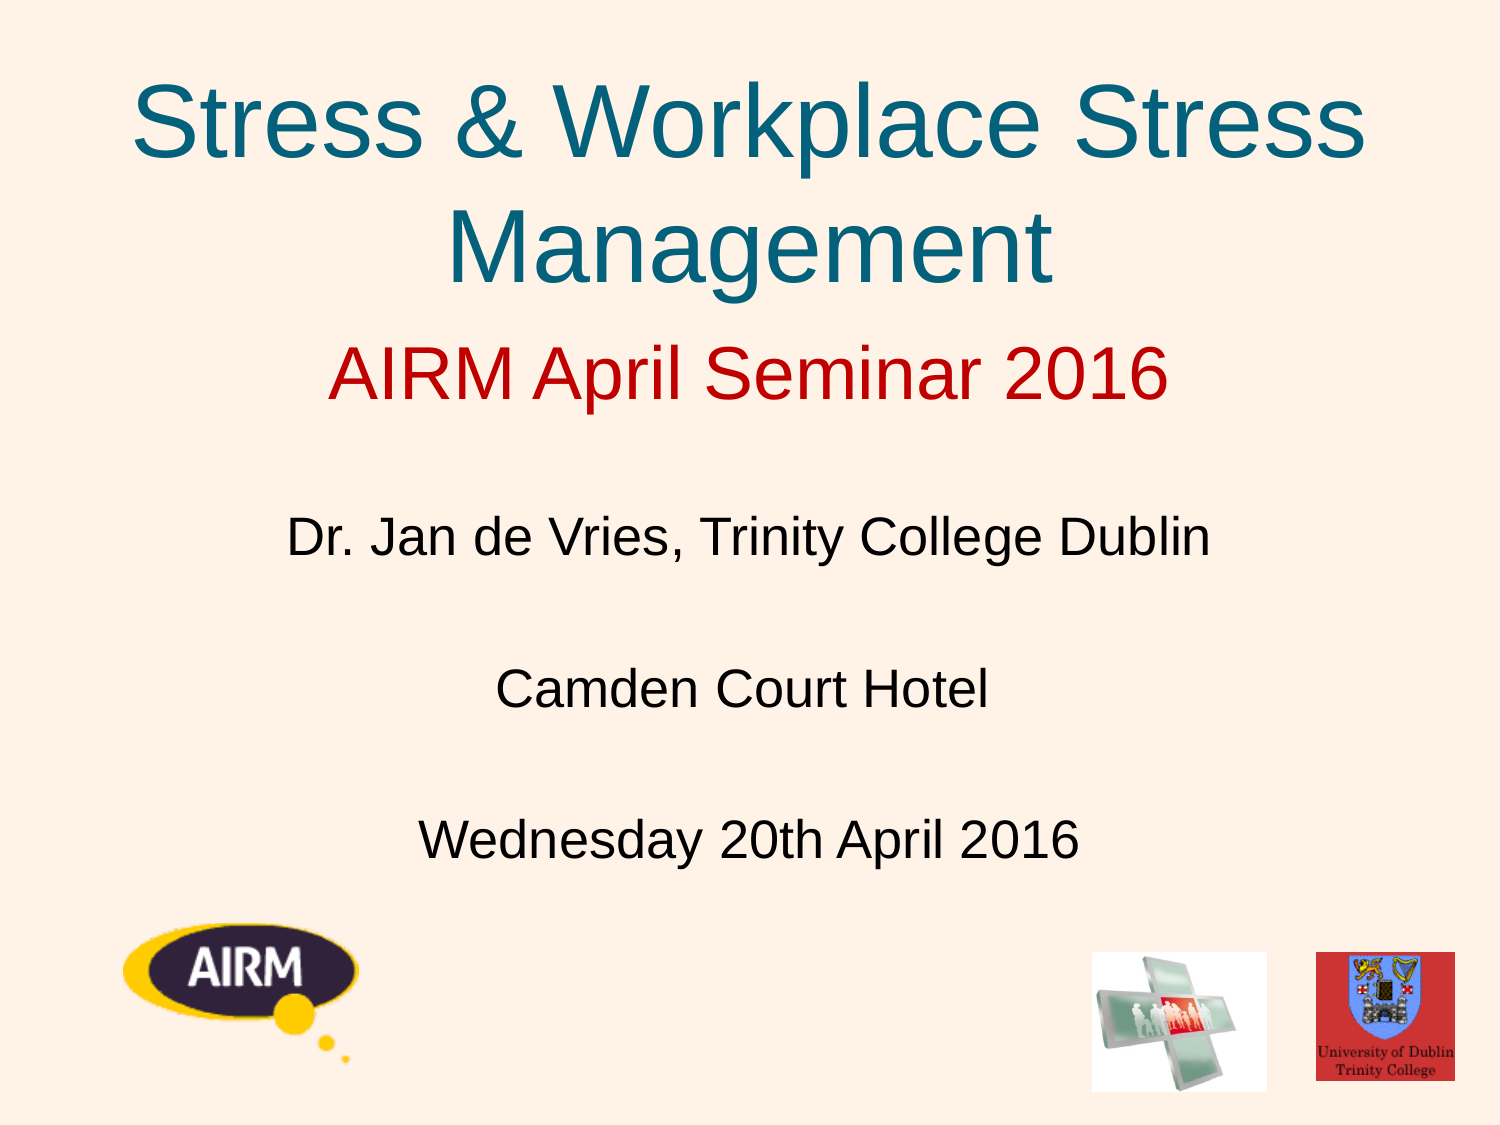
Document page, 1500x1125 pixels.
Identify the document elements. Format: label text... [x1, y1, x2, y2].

picture [1092, 952, 1267, 1092]
picture [1316, 951, 1456, 1082]
title Stress & Workplace Stress Management [74, 115, 1426, 304]
list AIRM April Seminar 2016 Dr. Jan de Vries, Trinity College Dublin Camden Court Hotel Wednesday 20th April 2016 [74, 317, 1426, 1038]
picture [123, 923, 359, 1065]
